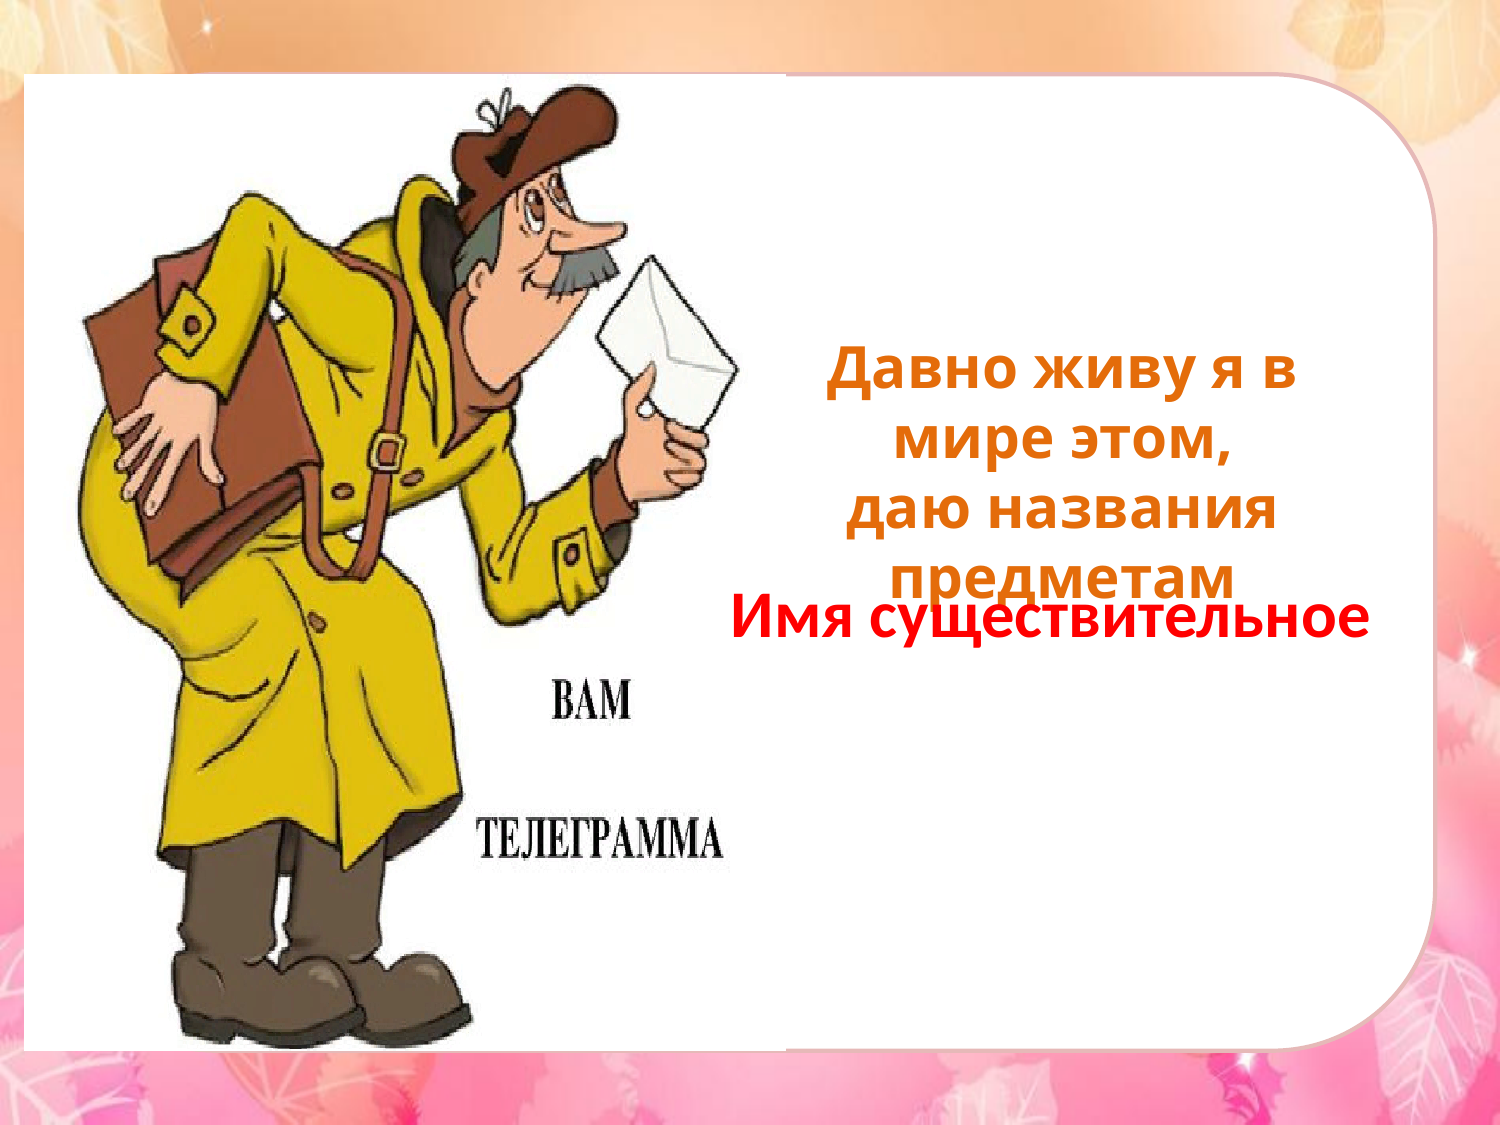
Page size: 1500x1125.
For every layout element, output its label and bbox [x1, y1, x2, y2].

picture [24, 73, 786, 1051]
text_box [0, 0, 1500, 1125]
